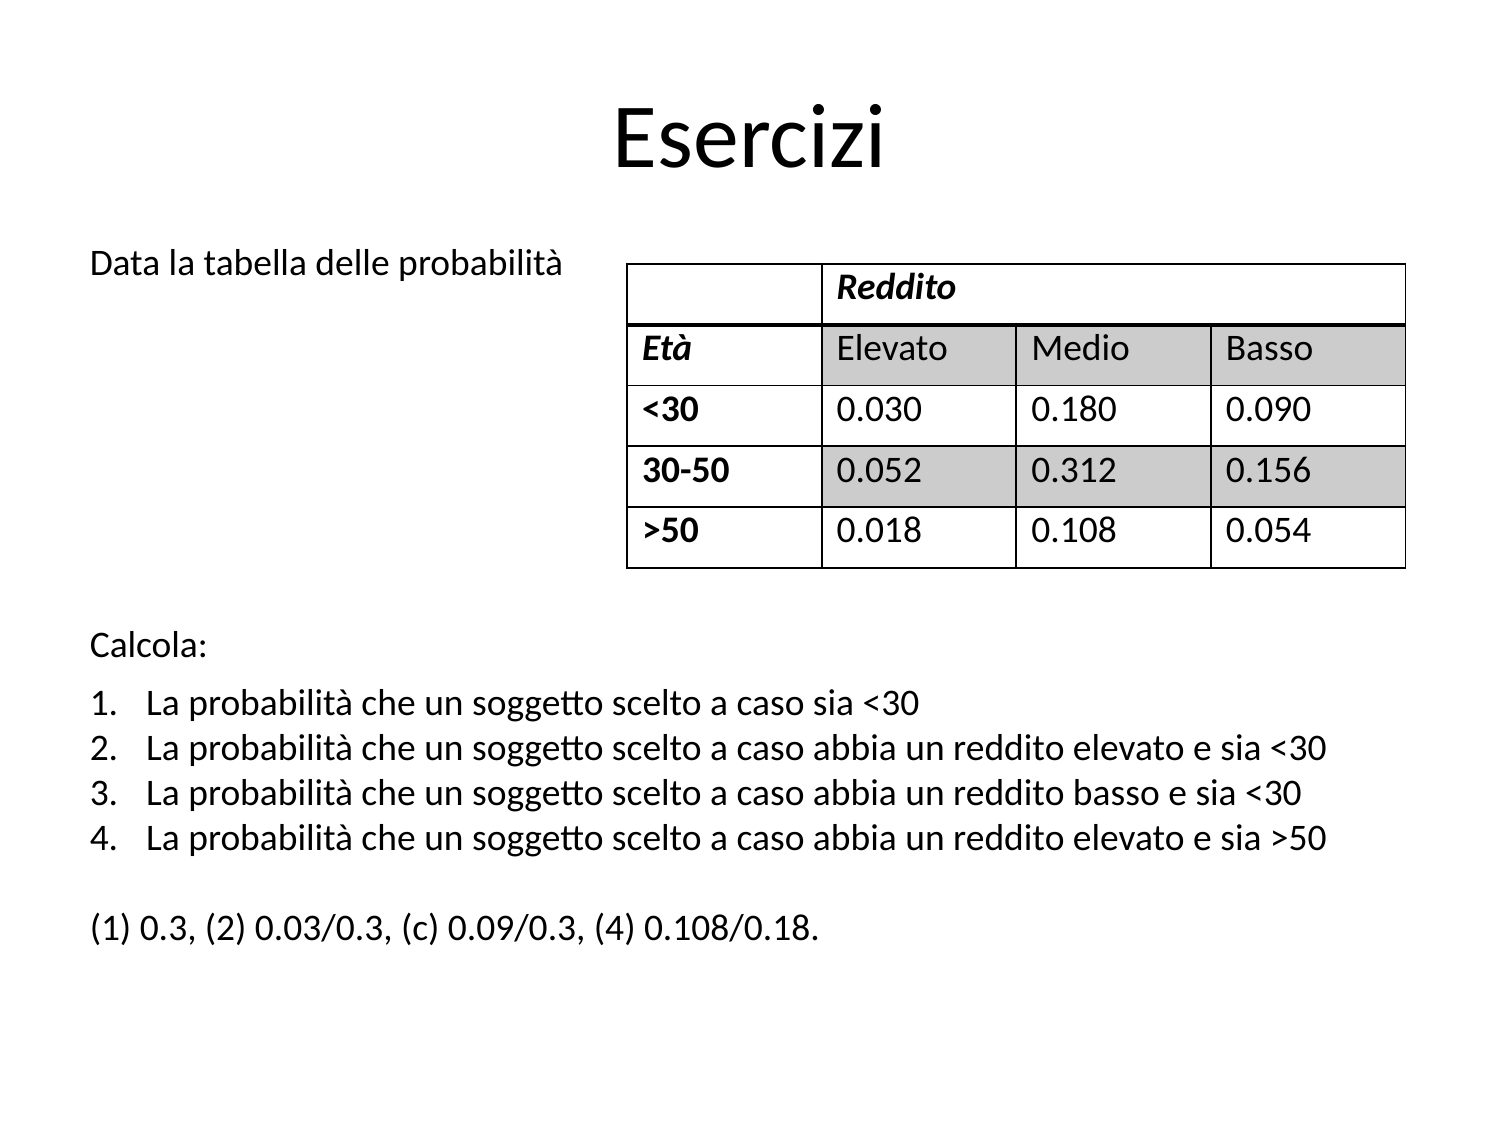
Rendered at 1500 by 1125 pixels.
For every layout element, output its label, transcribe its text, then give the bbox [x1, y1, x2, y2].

table_header [628, 265, 821, 323]
text_box Data la tabella delle probabilità [75, 230, 627, 291]
table_cell 0.030 [823, 386, 1015, 445]
table_cell 0.108 [1017, 508, 1210, 567]
table_cell Età [628, 327, 821, 385]
table_header Reddito [823, 265, 1405, 323]
table_cell 0.018 [823, 508, 1015, 567]
table_cell 0.090 [1212, 386, 1405, 445]
table_cell 0.312 [1017, 447, 1210, 506]
table_cell >50 [628, 508, 821, 567]
table_cell 0.180 [1017, 386, 1210, 445]
table_cell <30 [628, 386, 821, 445]
table_cell 0.156 [1212, 447, 1405, 506]
table_cell 30-50 [628, 447, 821, 506]
table_cell Medio [1017, 327, 1210, 385]
table_cell 0.052 [823, 447, 1015, 506]
title Esercizi [75, 45, 1425, 217]
table_cell 0.054 [1212, 508, 1405, 567]
text_box Calcola: La probabilità che un soggetto scelto a caso sia <30 La probabilità che un soggetto scelto a caso abbia un reddito elevato e sia <30 La probabilità che un soggetto scelto a caso abbia un reddito basso e sia <30 La probabilità che un soggetto scelto a caso abbia un reddito elevato e sia >50 (1) 0.3, (2) 0.03/0.3, (c) 0.09/0.3, (4) 0.108/0.18. [74, 612, 1425, 956]
table_cell Elevato [823, 327, 1015, 385]
table_cell Basso [1212, 327, 1405, 385]
